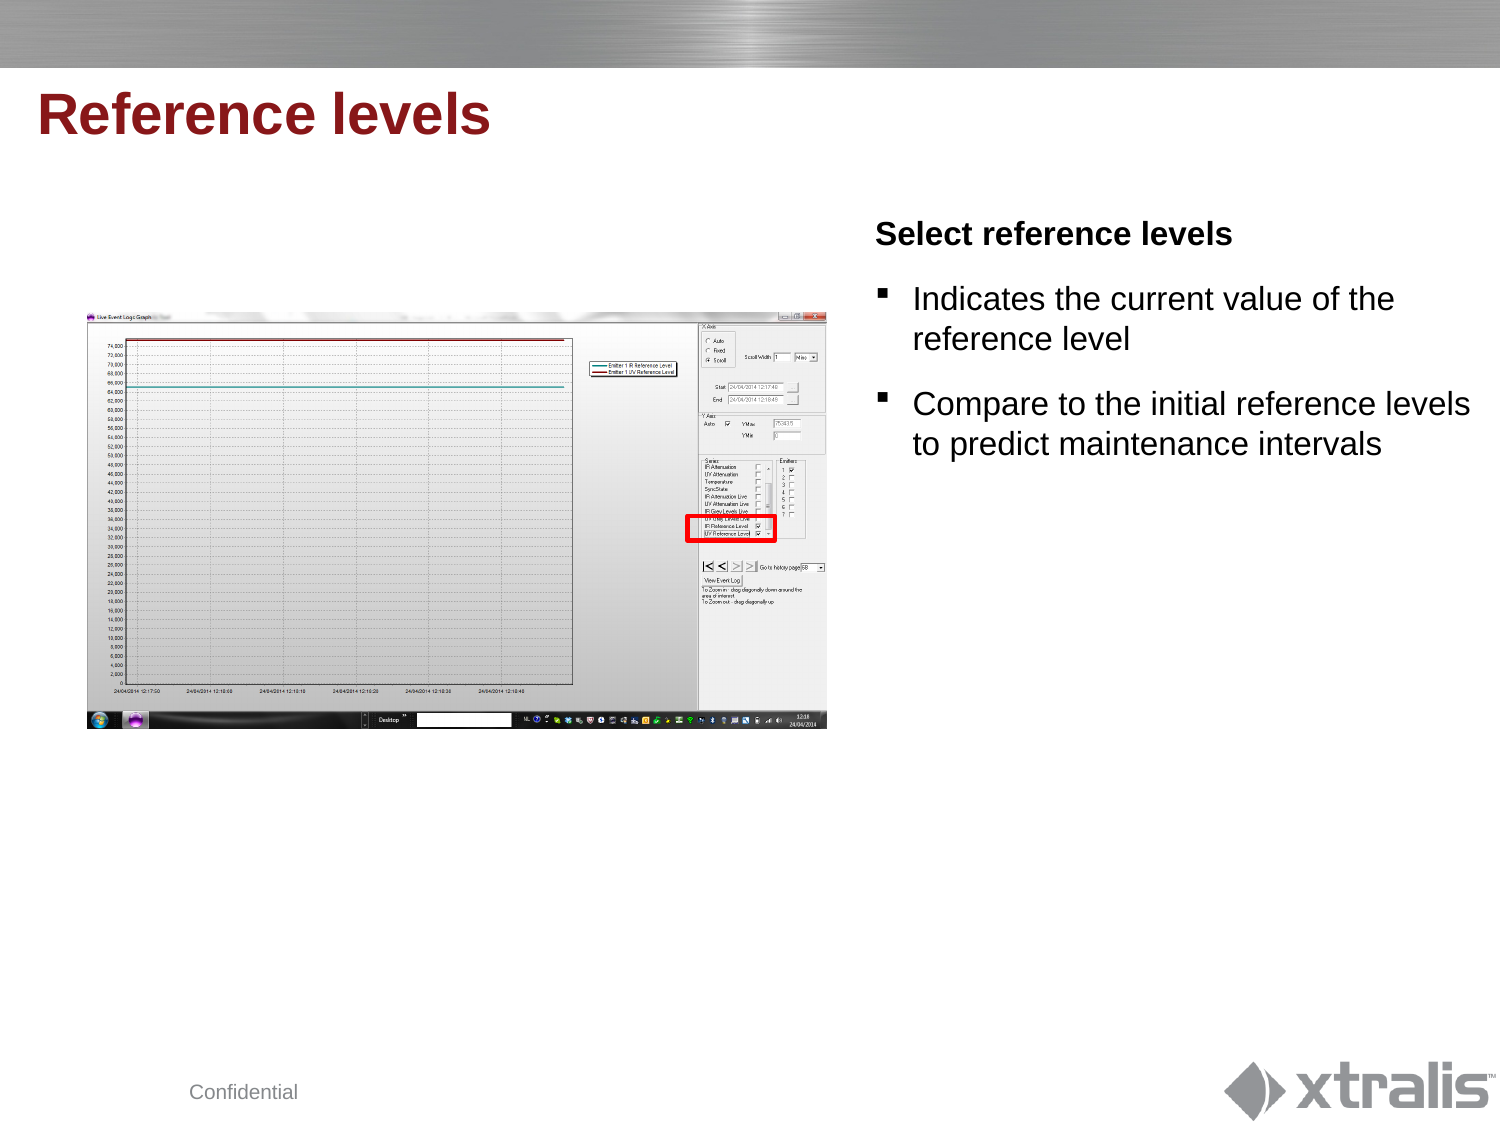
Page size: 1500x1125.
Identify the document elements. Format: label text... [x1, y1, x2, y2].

title Reference levels [37, 87, 1463, 200]
picture [0, 0, 1500, 68]
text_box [87, 312, 827, 729]
picture [1218, 1057, 1500, 1125]
list Select reference levels Indicates the current value of the reference level Compare to the initial reference levels to predict maintenance intervals [875, 212, 1475, 1038]
footer Confidential [0, 1057, 488, 1125]
